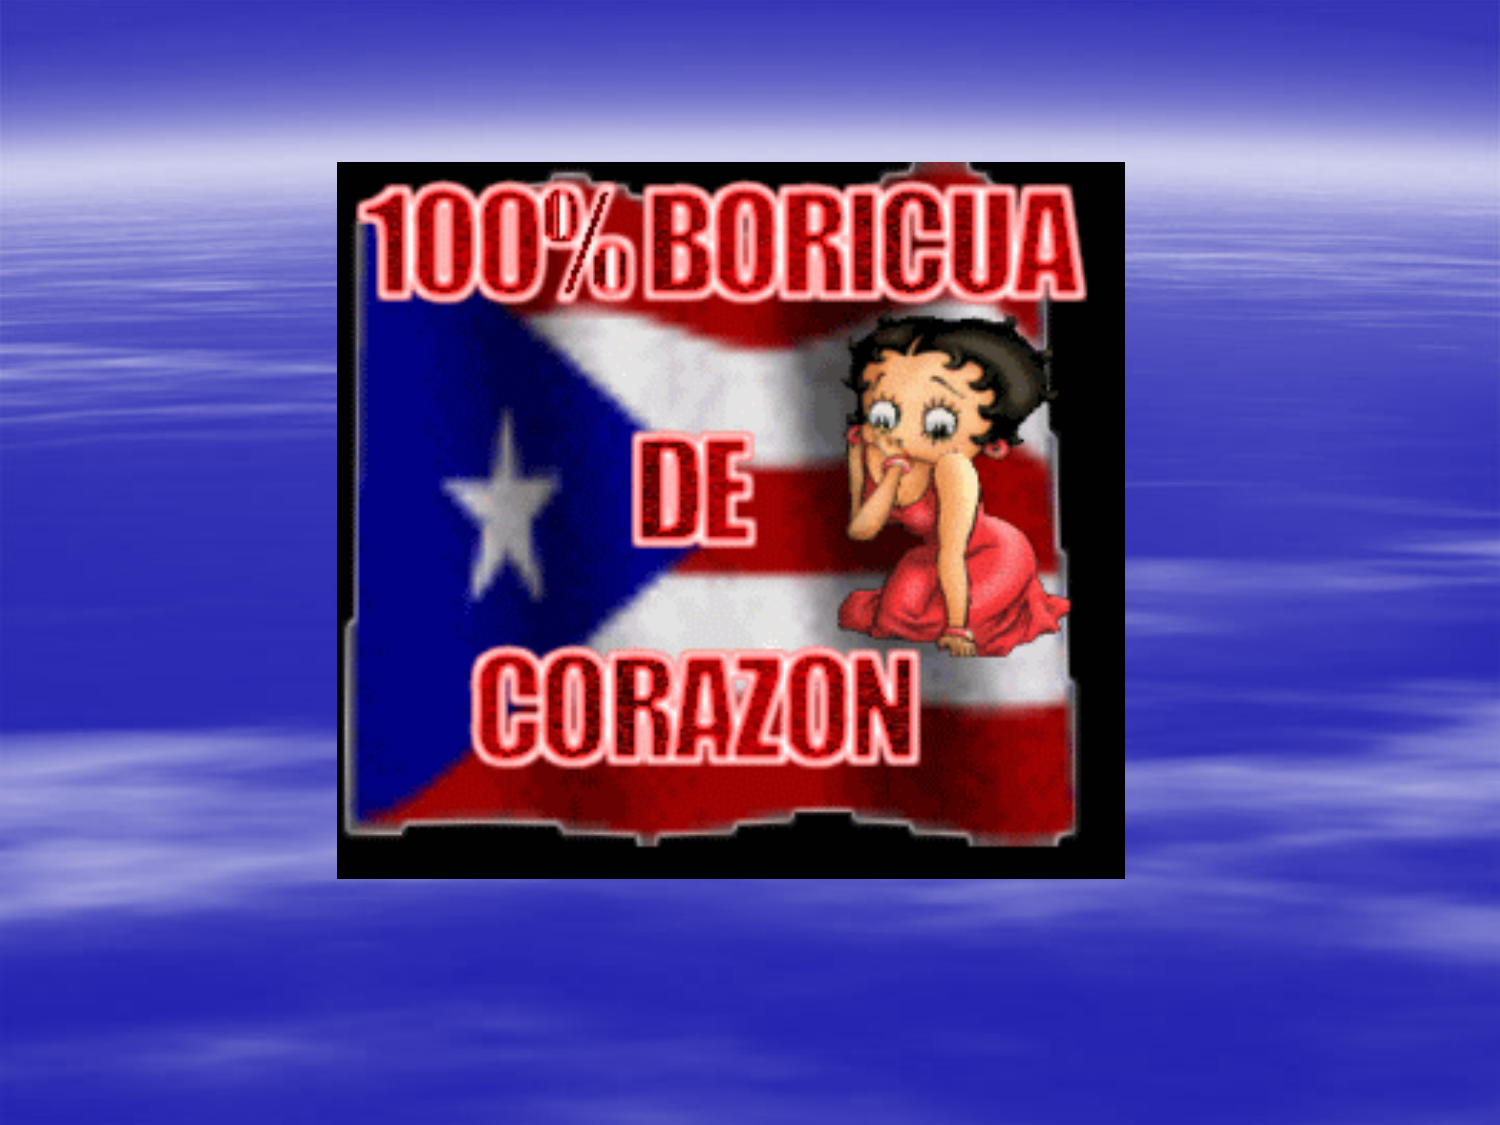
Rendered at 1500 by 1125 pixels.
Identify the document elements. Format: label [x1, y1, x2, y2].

picture [337, 162, 1125, 879]
